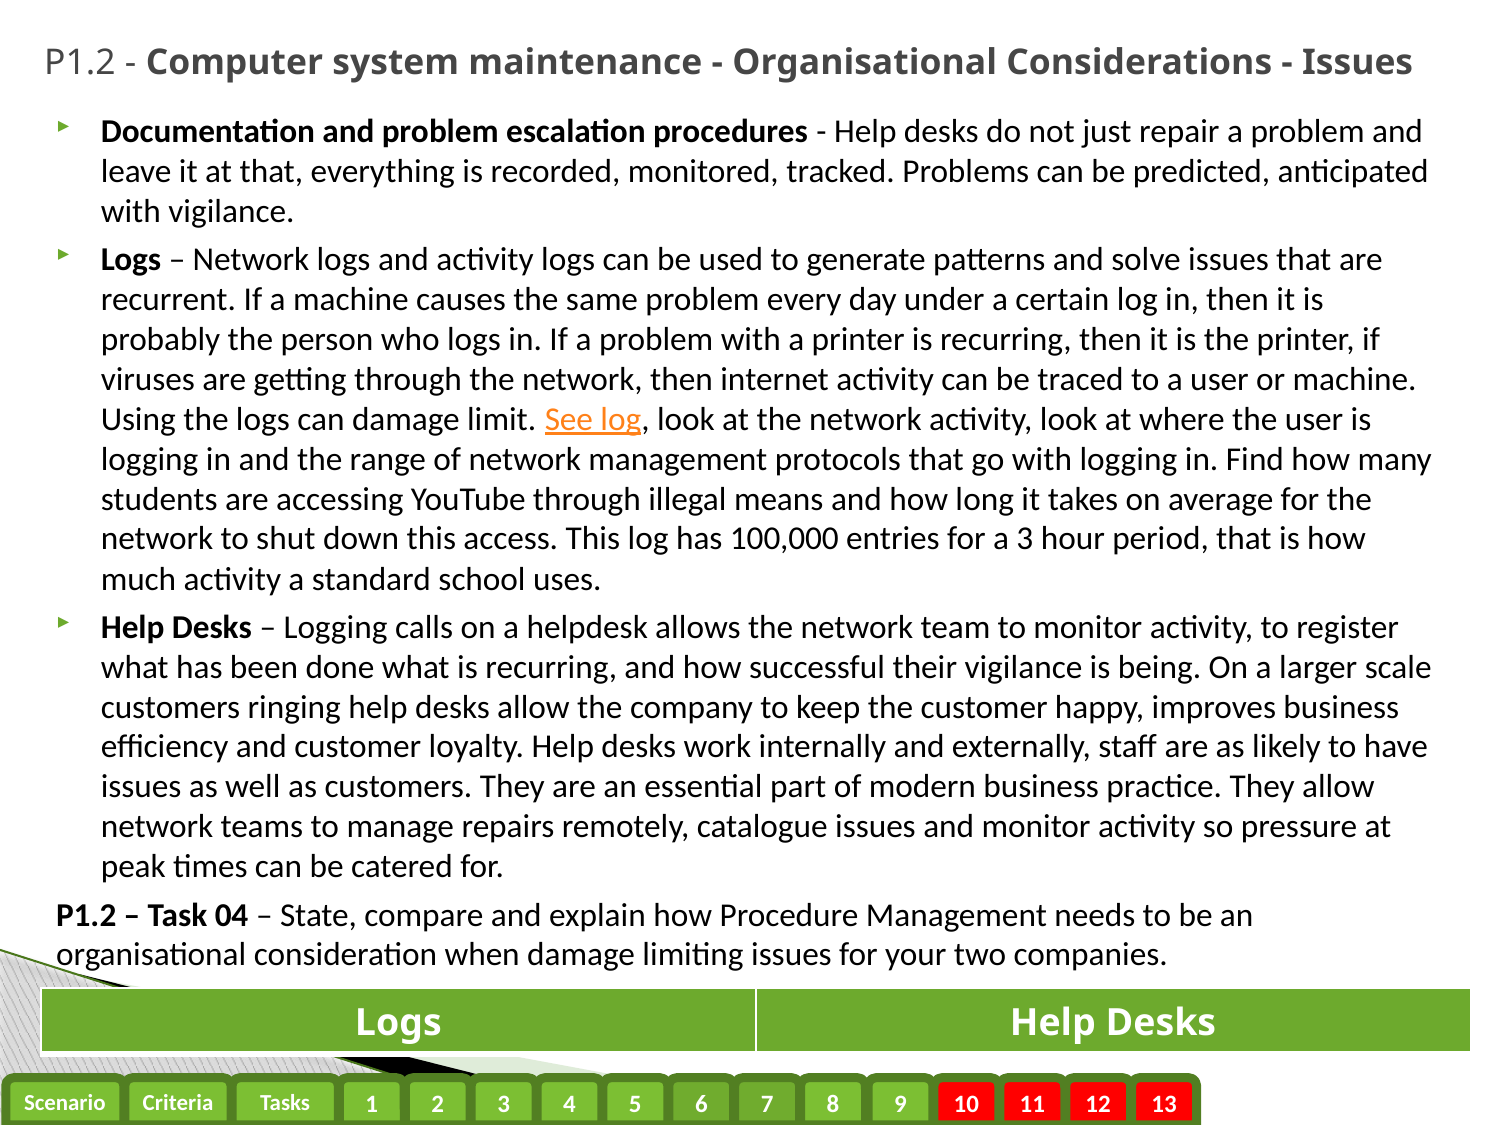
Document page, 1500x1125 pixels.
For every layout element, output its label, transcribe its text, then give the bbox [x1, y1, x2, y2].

title P1.2 - Computer system maintenance - Organisational Considerations - Issues [29, 30, 1463, 90]
table_header Logs [42, 989, 755, 1051]
list Documentation and problem escalation procedures - Help desks do not just repair a problem and leave it at that, everything is recorded, monitored, tracked. Problems can be predicted, anticipated with vigilance. Logs – Network logs and activity logs can be used to generate patterns and solve issues that are recurrent. If a machine causes the same problem every day under a certain log in, then it is probably the person who logs in. If a problem with a printer is recurring, then it is the printer, if viruses are getting through the network, then internet activity can be traced to a user or machine. Using the logs can damage limit. See log, look at the network activity, look at where the user is logging in and the range of network management protocols that go with logging in. Find how many students are accessing YouTube through illegal means and how long it takes on average for the network to shut down this access. This log has 100,000 entries for a 3 hour period, that is how much activity a standard school uses. Help Desks – Logging calls on a helpdesk allows the network team to monitor activity, to register what has been done what is recurring, and how successful their vigilance is being. On a larger scale customers ringing help desks allow the company to keep the customer happy, improves business efficiency and customer loyalty. Help desks work internally and externally, staff are as likely to have issues as well as customers. They are an essential part of modern business practice. They allow network teams to manage repairs remotely, catalogue issues and monitor activity so pressure at peak times can be catered for. P1.2 – Task 04 – State, compare and explain how Procedure Management needs to be an organisational consideration when damage limiting issues for your two companies. [41, 101, 1459, 976]
table_header Help Desks [757, 989, 1470, 1051]
